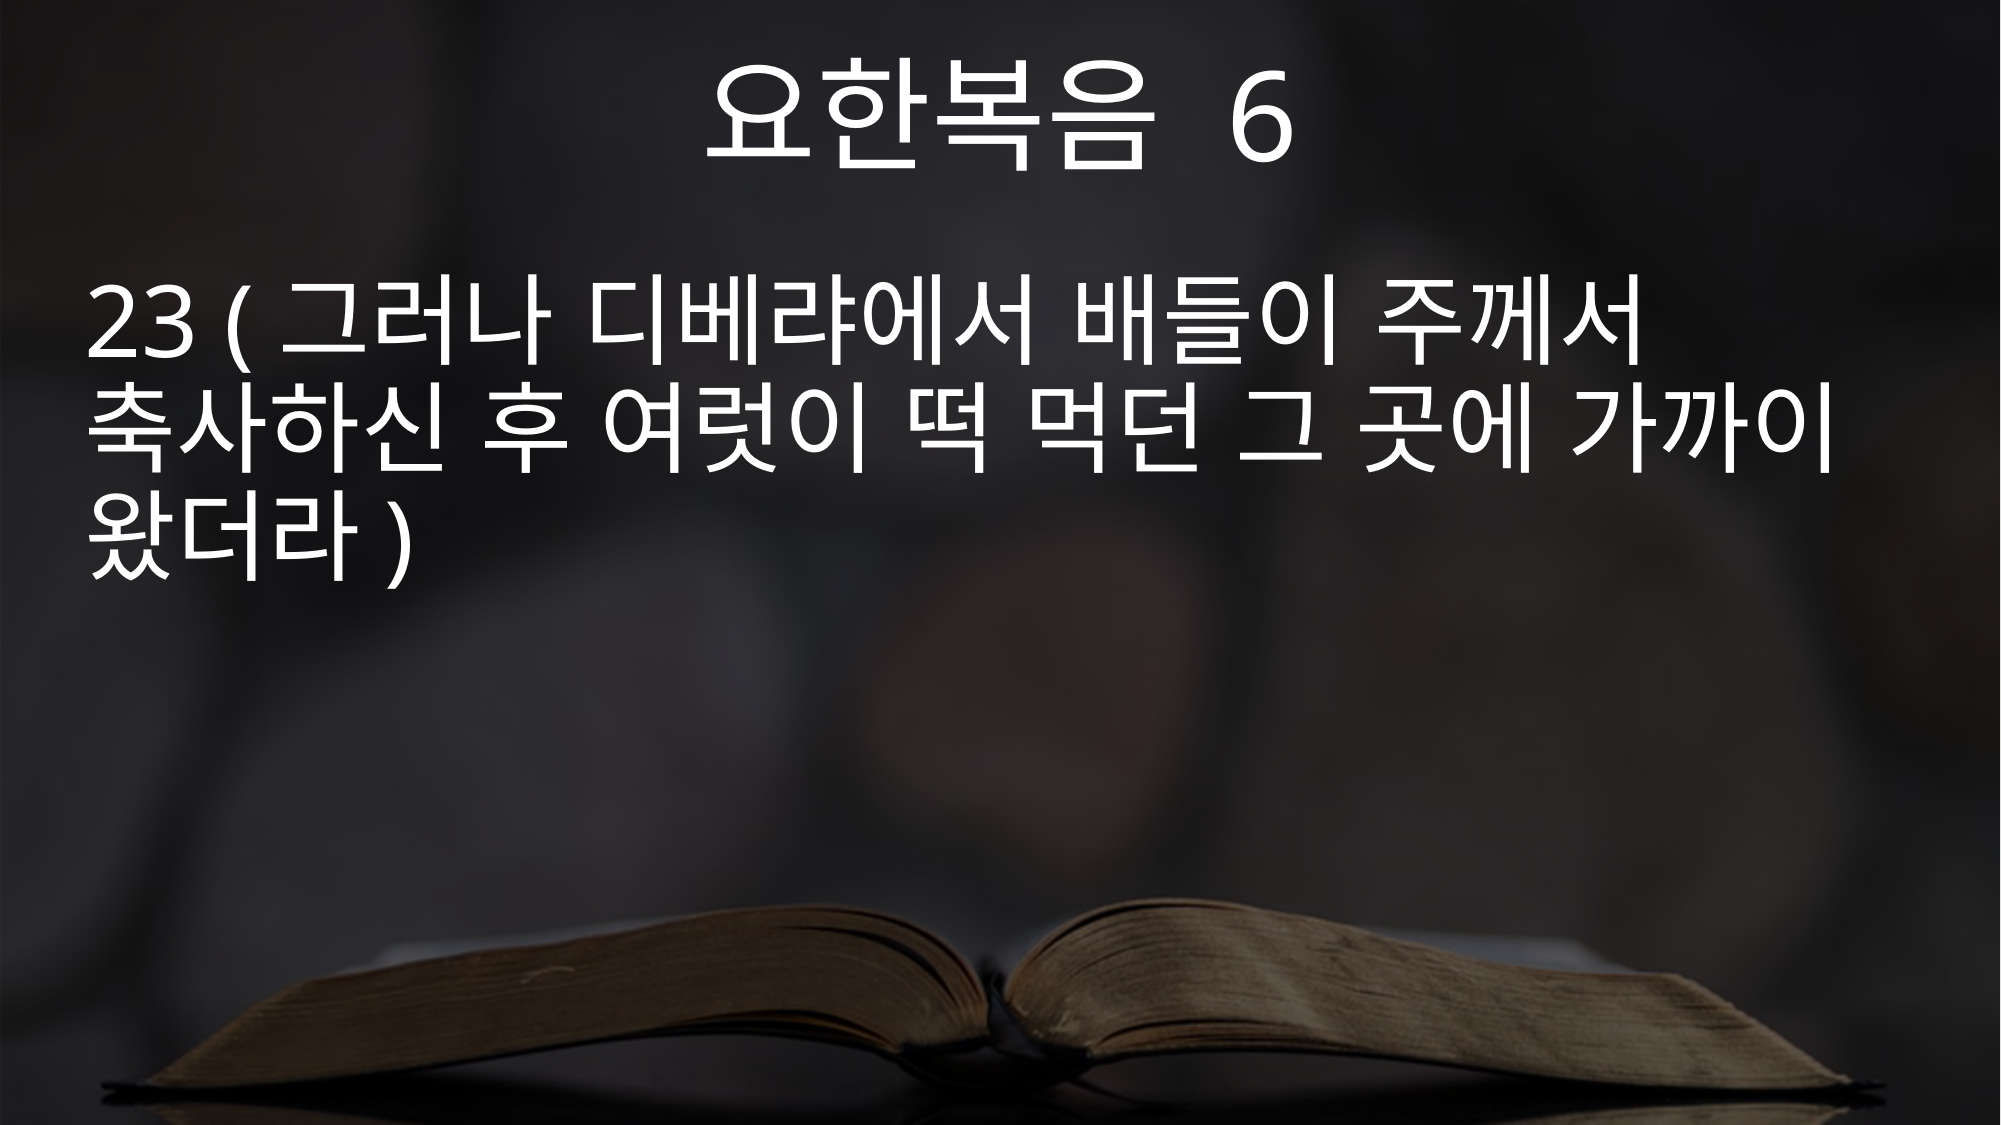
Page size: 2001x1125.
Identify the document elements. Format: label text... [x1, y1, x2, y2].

picture [0, 0, 2001, 1125]
footer 요한복음 6 [0, 32, 2000, 192]
list 23 (그러나 디베랴에서 배들이 주께서 축사하신 후 여럿이 떡 먹던 그 곳에 가까이 왔더라) [69, 263, 1953, 423]
